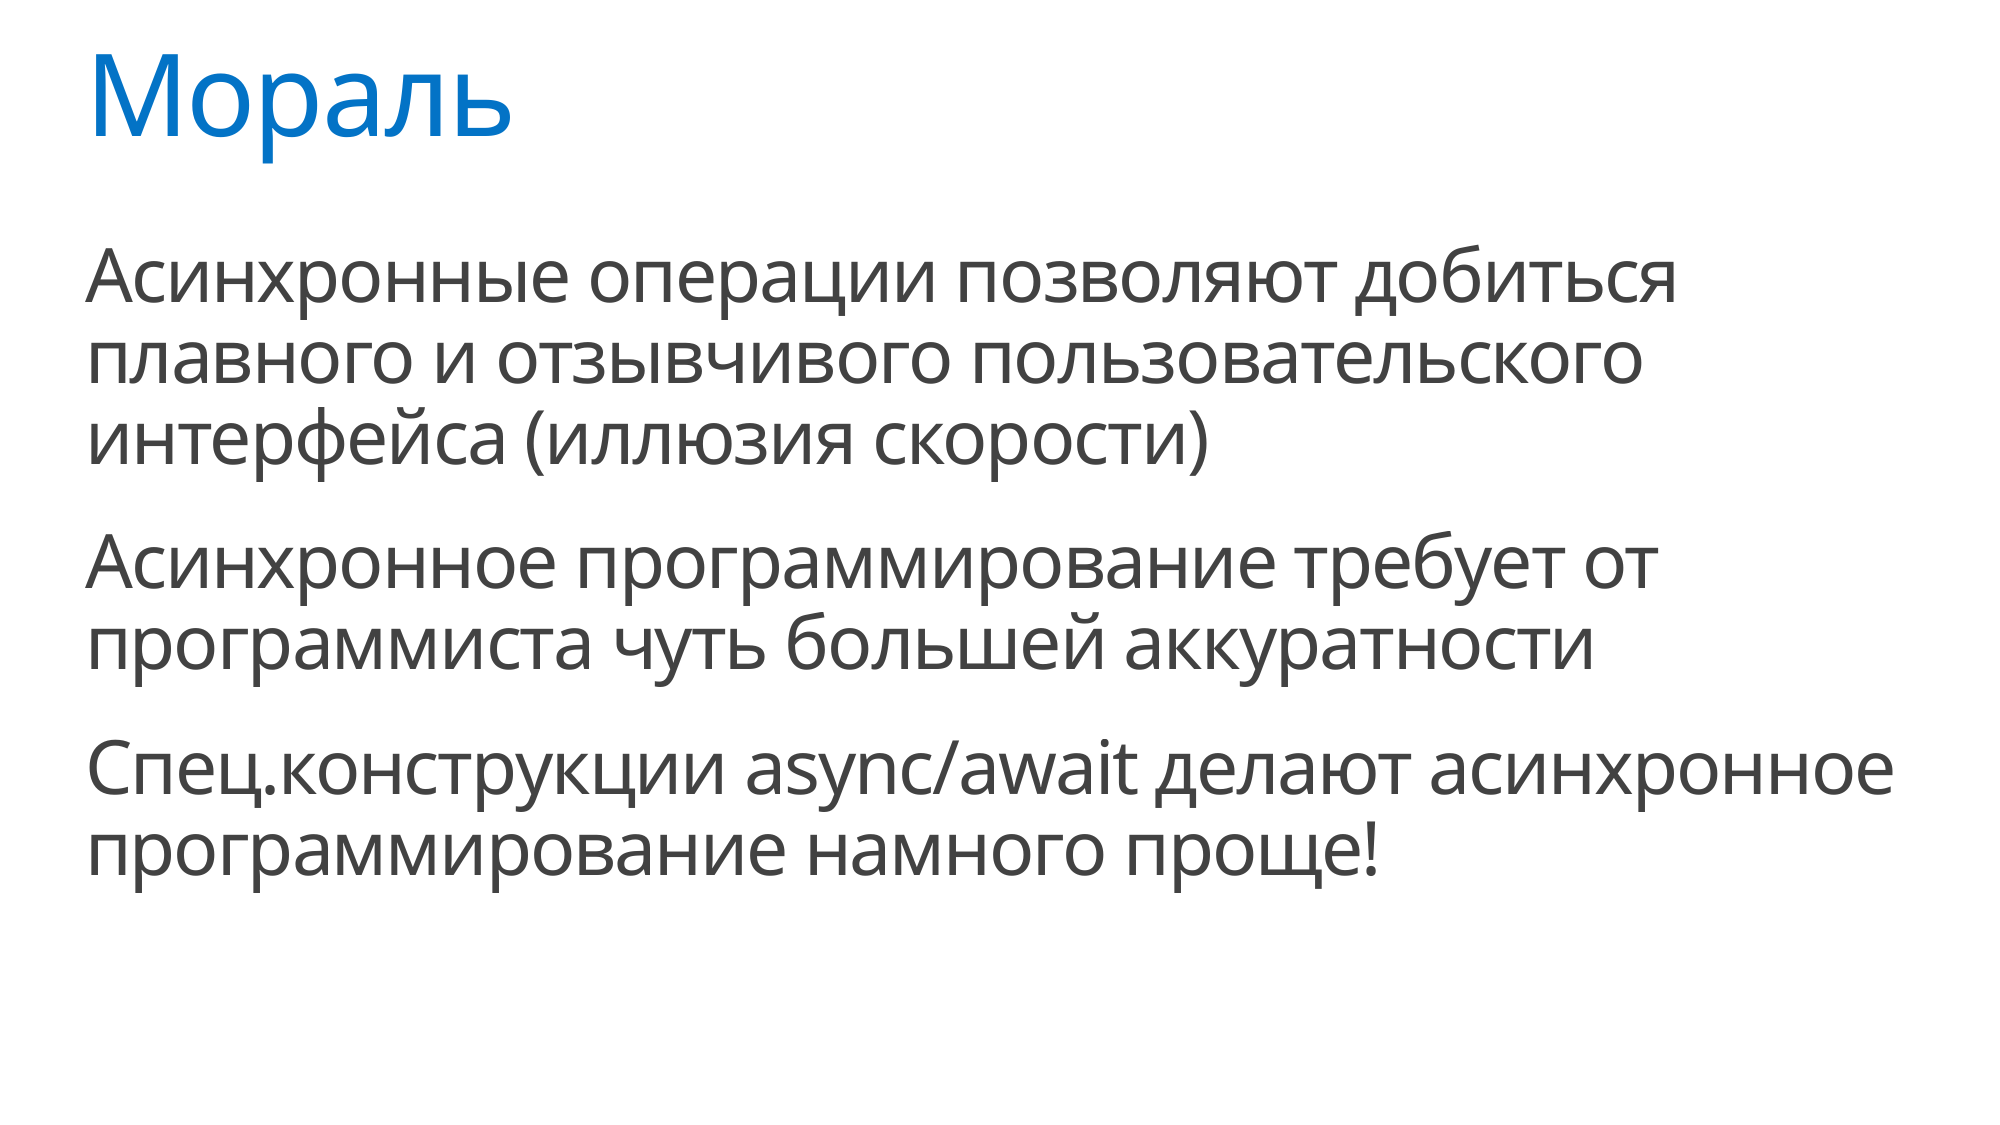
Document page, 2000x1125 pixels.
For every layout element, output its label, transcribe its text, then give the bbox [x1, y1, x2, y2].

list Асинхронные операции позволяют добиться плавного и отзывчивого пользовательского интерфейса (иллюзия скорости) Асинхронное программирование требует от программиста чуть большей аккуратности Спец.конструкции async/await делают асинхронное программирование намного проще! [85, 237, 1914, 987]
title Мораль [85, 37, 1914, 162]
